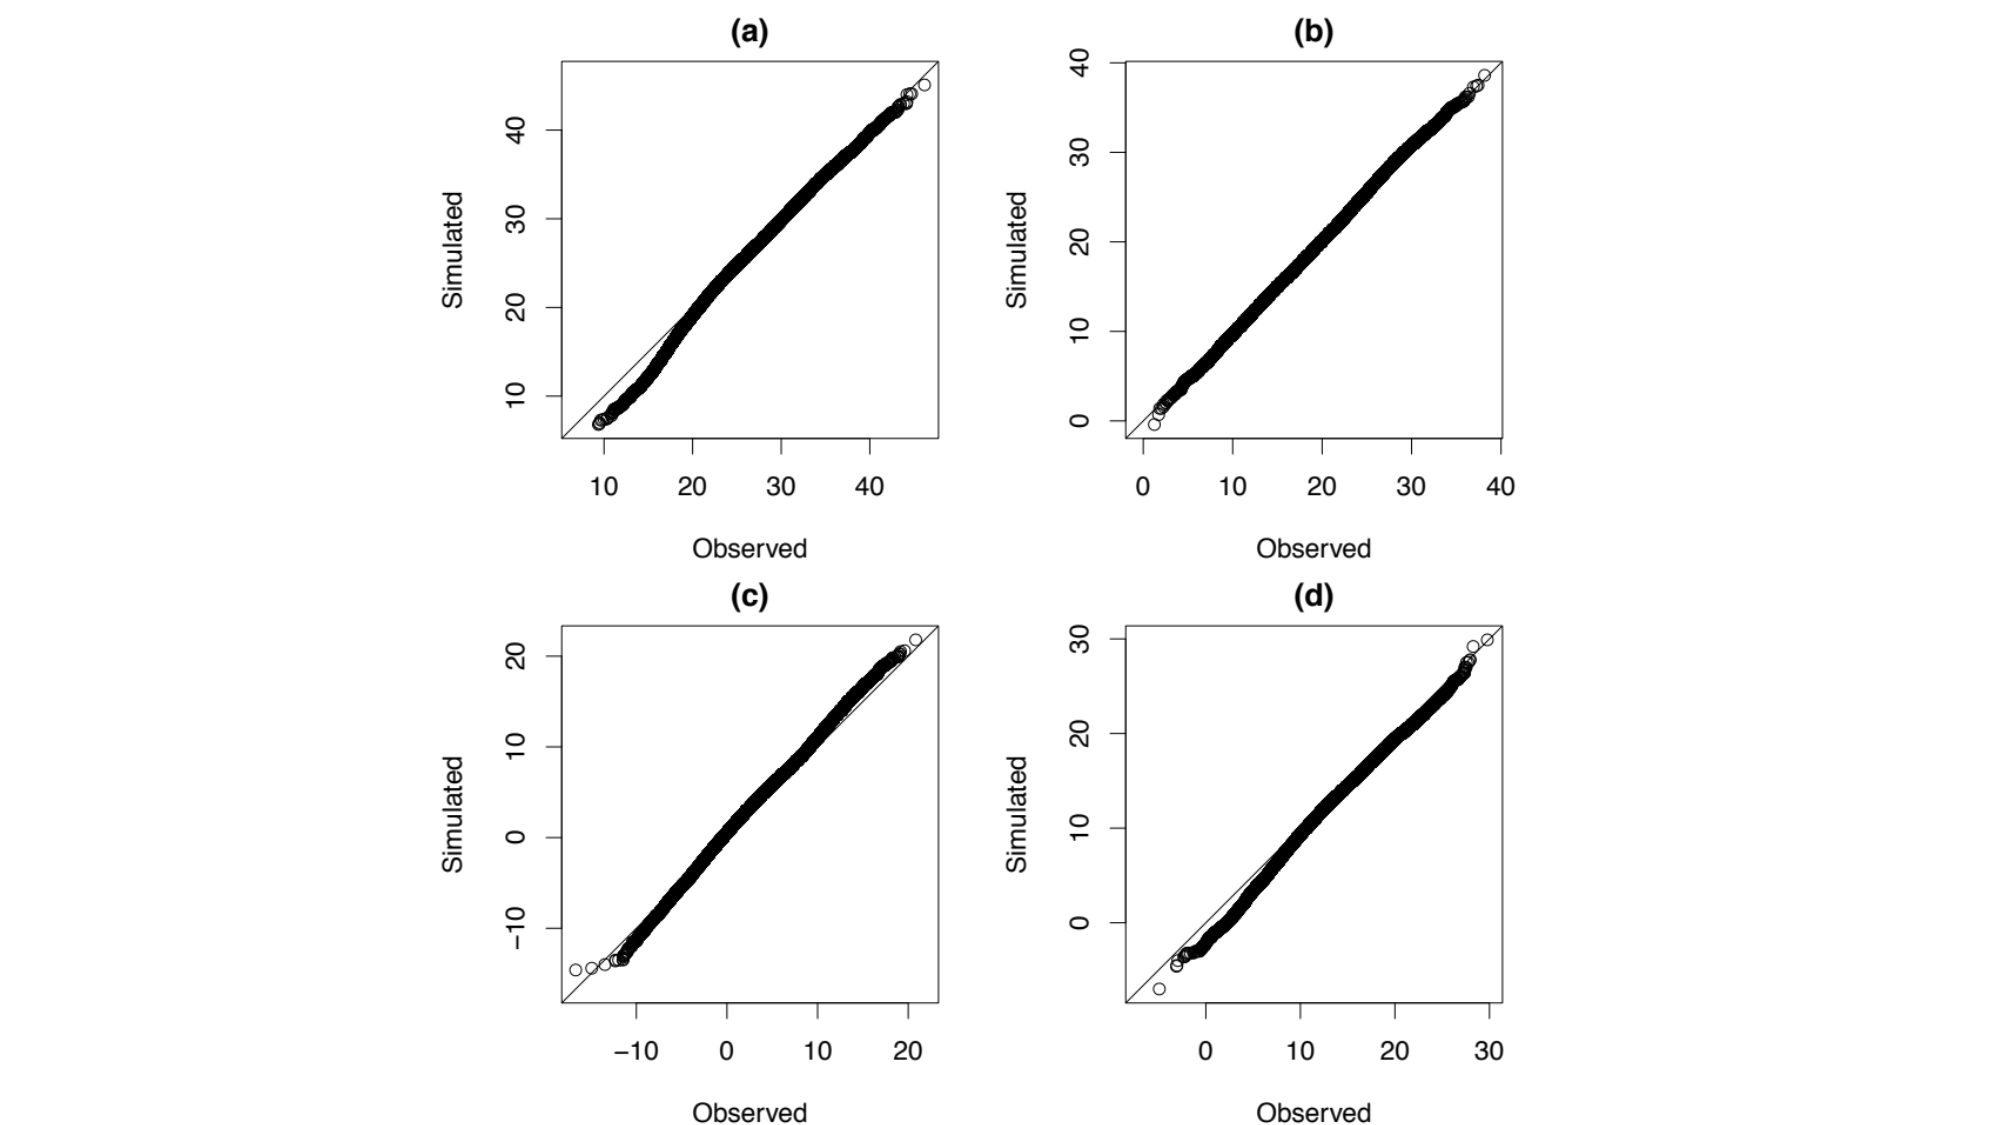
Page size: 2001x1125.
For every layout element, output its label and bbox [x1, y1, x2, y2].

picture [437, 0, 1563, 1125]
